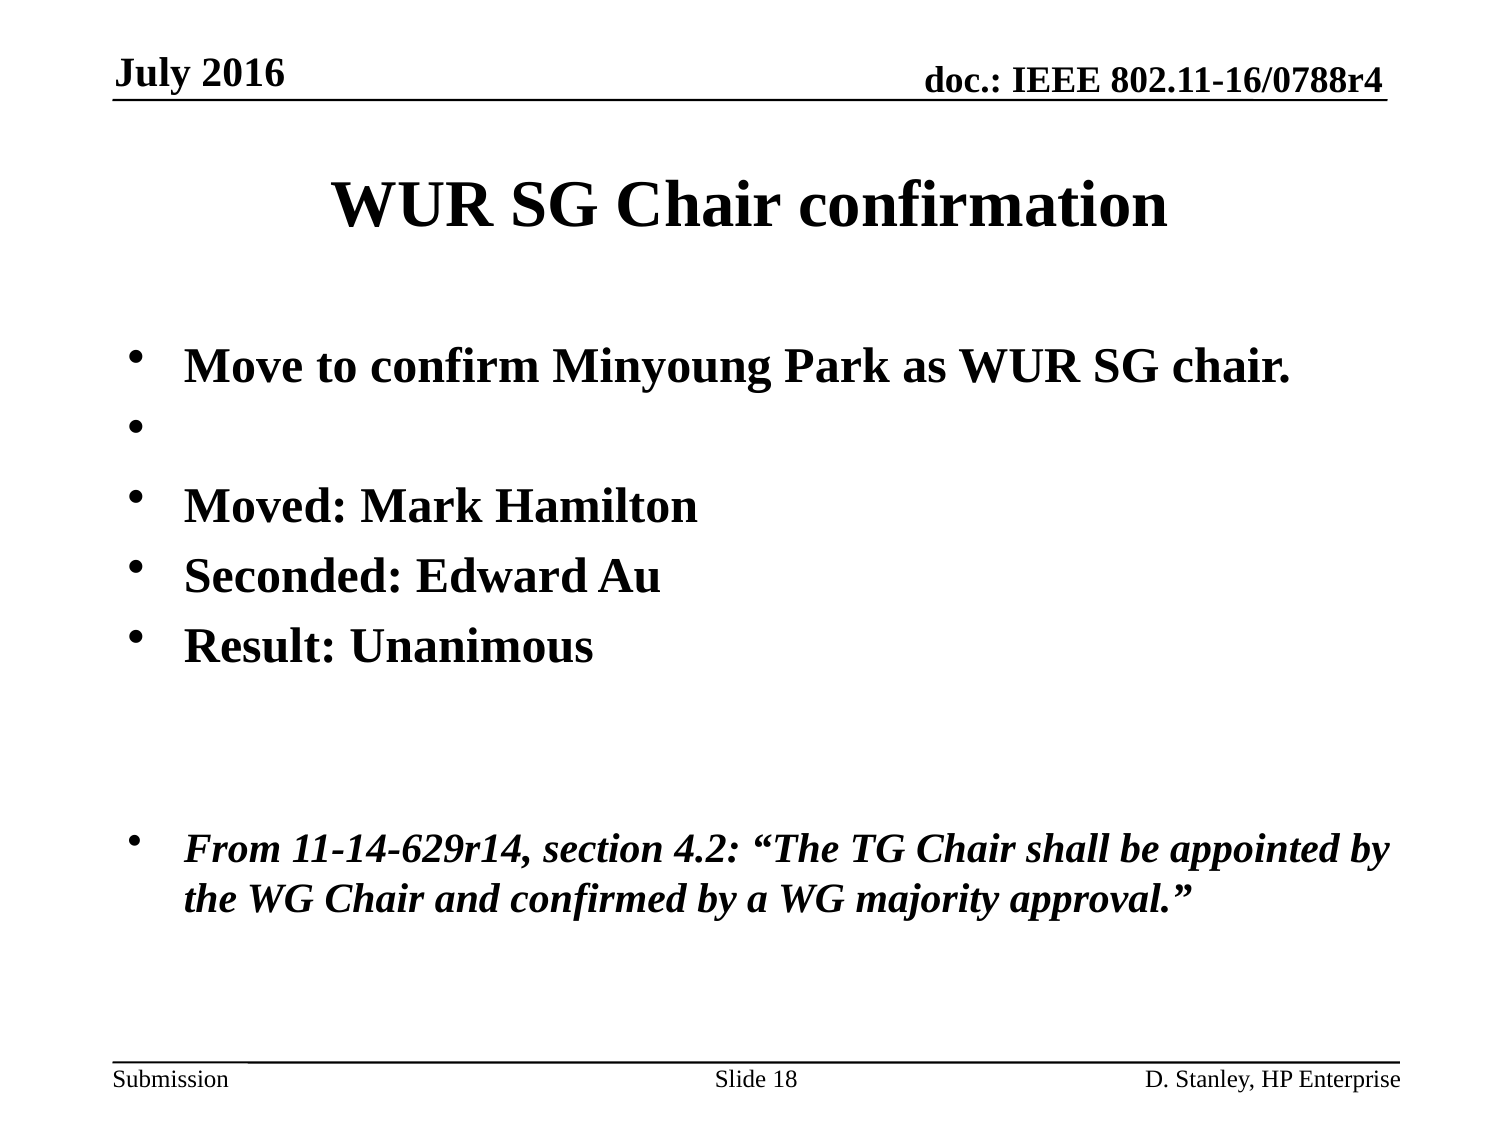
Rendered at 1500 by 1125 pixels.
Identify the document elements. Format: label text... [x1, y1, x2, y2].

slide_number Slide 18 [712, 1061, 800, 1093]
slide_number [114, 49, 423, 95]
footer D. Stanley, HP Enterprise [878, 1061, 1402, 1093]
title WUR SG Chair confirmation [112, 112, 1388, 288]
list Move to confirm Minyoung Park as WUR SG chair. Moved: Mark Hamilton Seconded: Edward Au Result: Unanimous From 11-14-629r14, section 4.2: “The TG Chair shall be appointed by the WG Chair and confirmed by a WG majority approval.” [112, 324, 1463, 1038]
